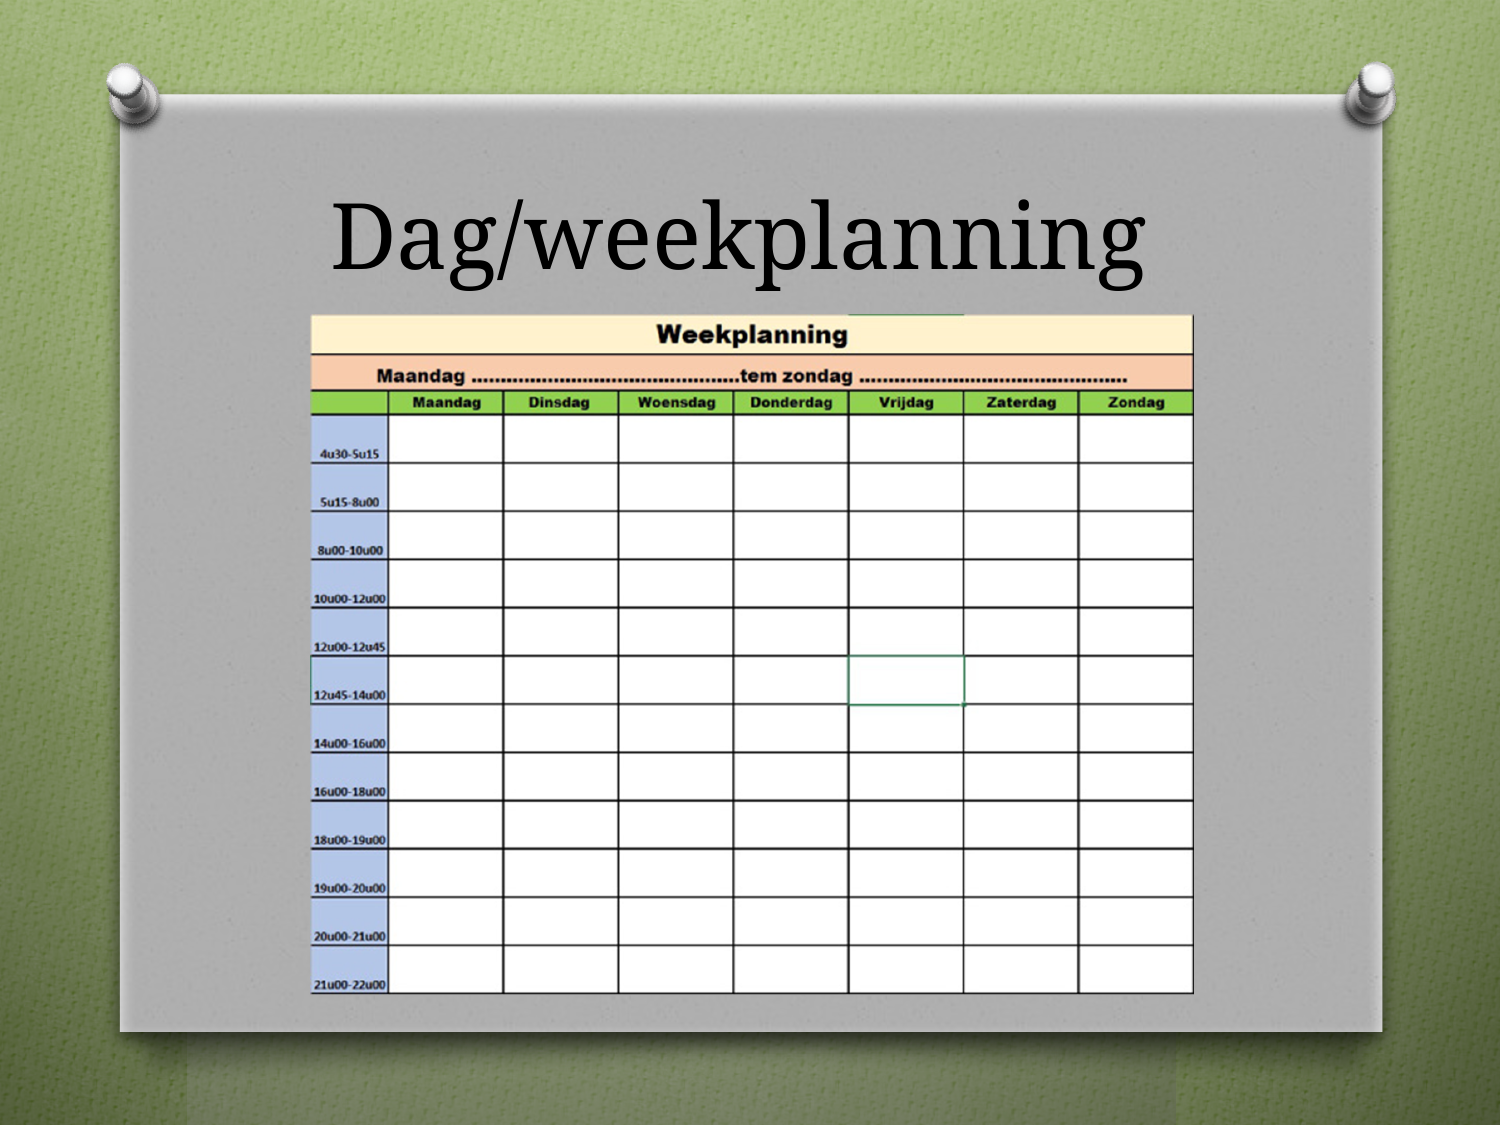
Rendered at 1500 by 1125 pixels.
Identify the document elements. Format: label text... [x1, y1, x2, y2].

picture [75, 29, 198, 153]
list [309, 314, 1195, 995]
title Dag/weekplanning [179, 134, 1323, 332]
picture [1317, 35, 1439, 156]
